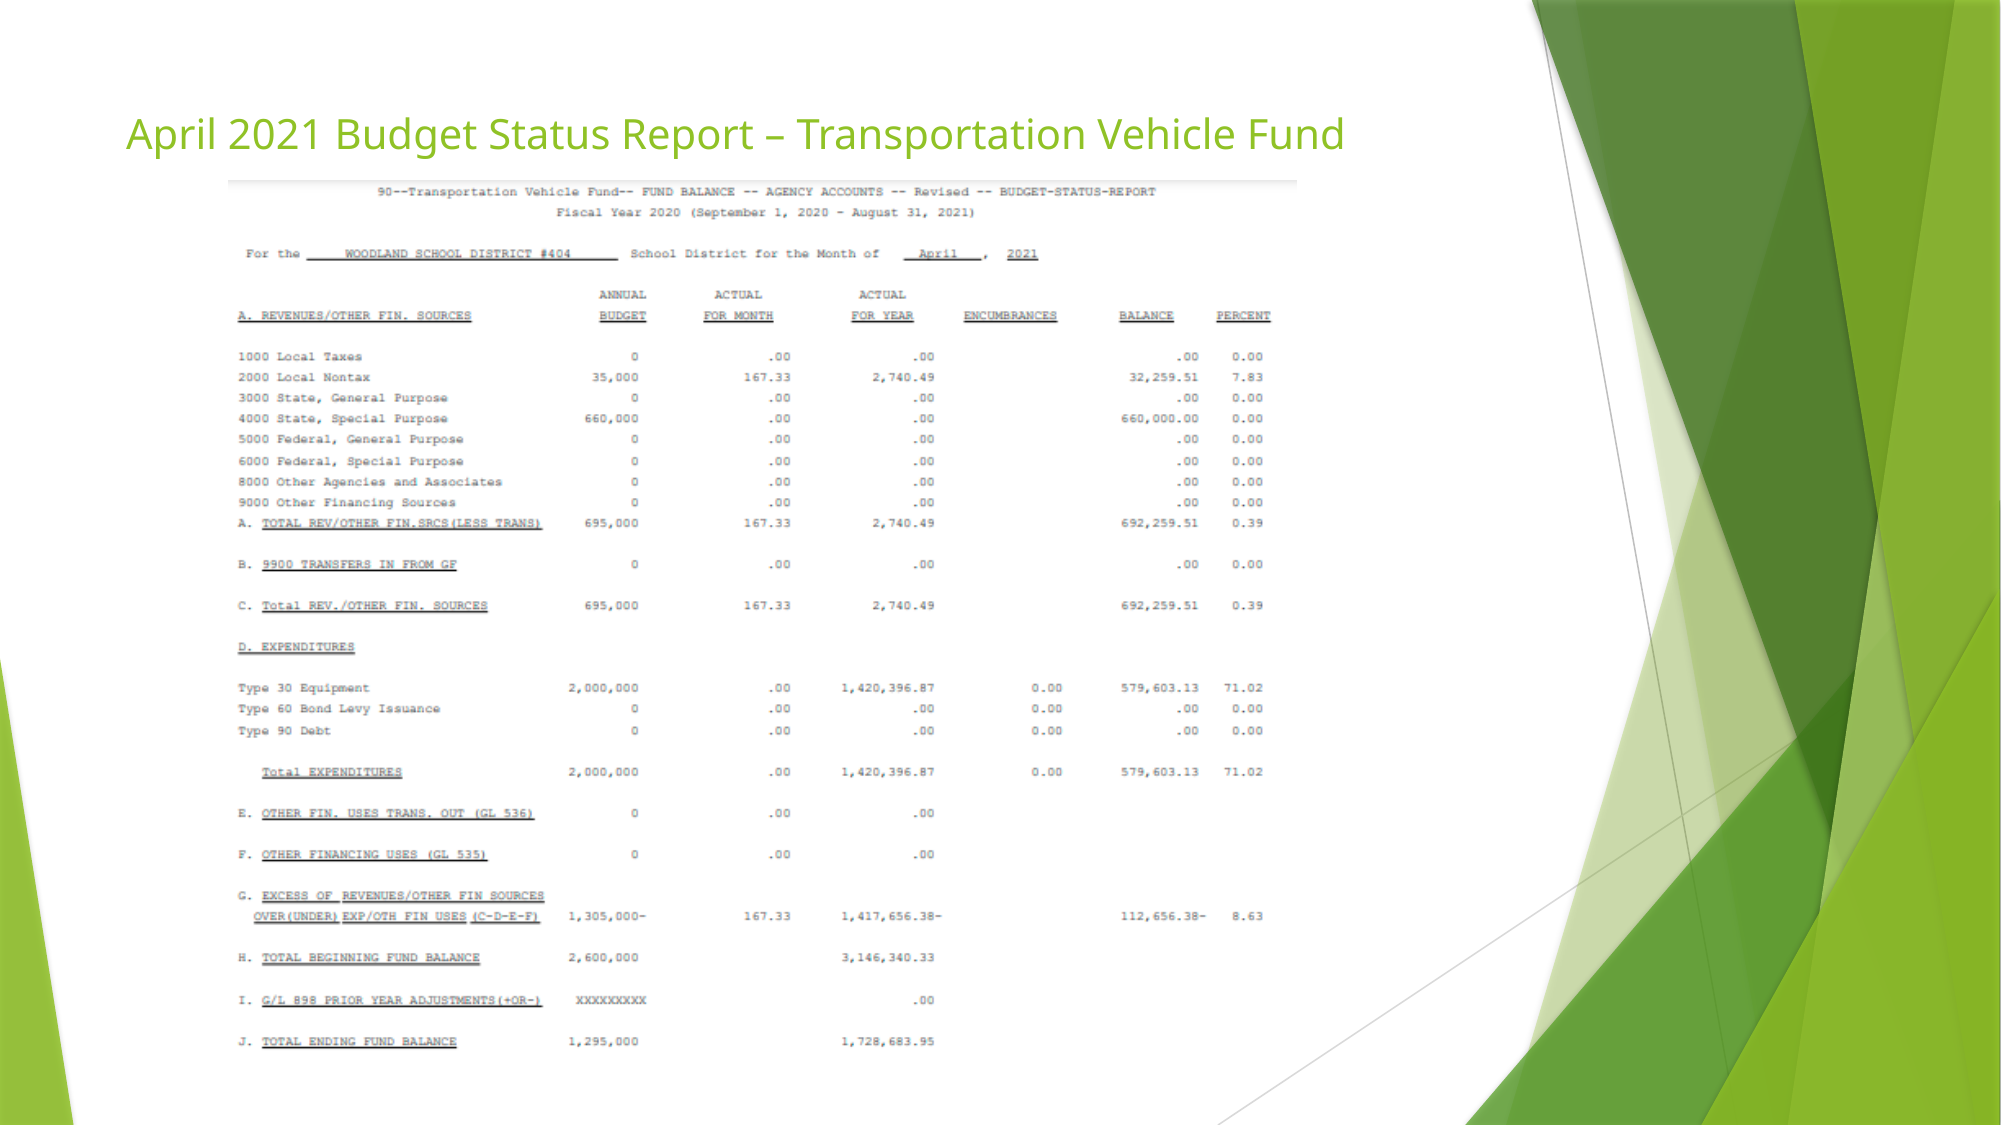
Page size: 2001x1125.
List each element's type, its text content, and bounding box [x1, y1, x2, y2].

title April 2021 Budget Status Report – Transportation Vehicle Fund [111, 99, 1522, 181]
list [227, 179, 1298, 1055]
